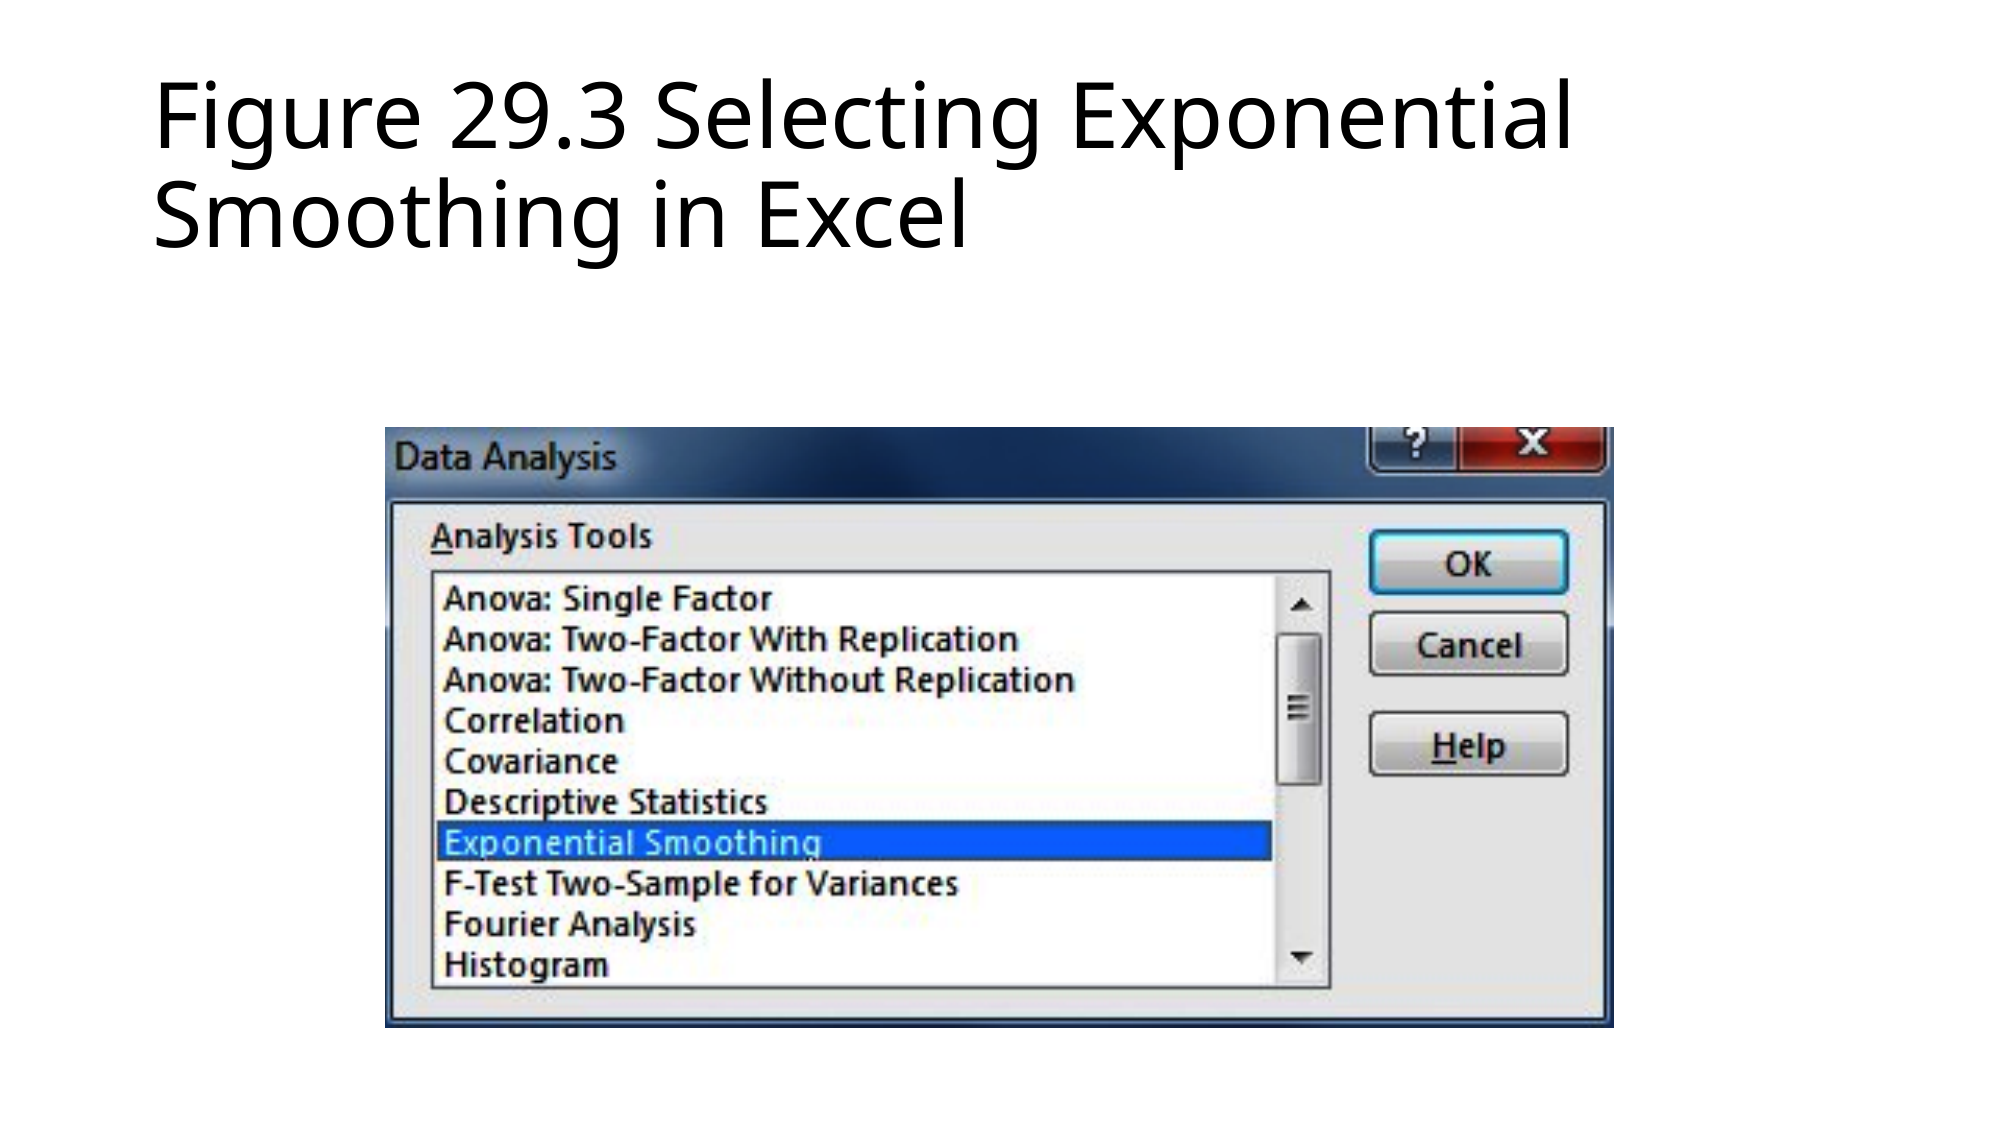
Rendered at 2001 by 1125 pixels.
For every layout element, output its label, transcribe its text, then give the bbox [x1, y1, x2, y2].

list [385, 427, 1614, 1028]
title Figure 29.3 Selecting Exponential Smoothing in Excel [137, 59, 1863, 278]
